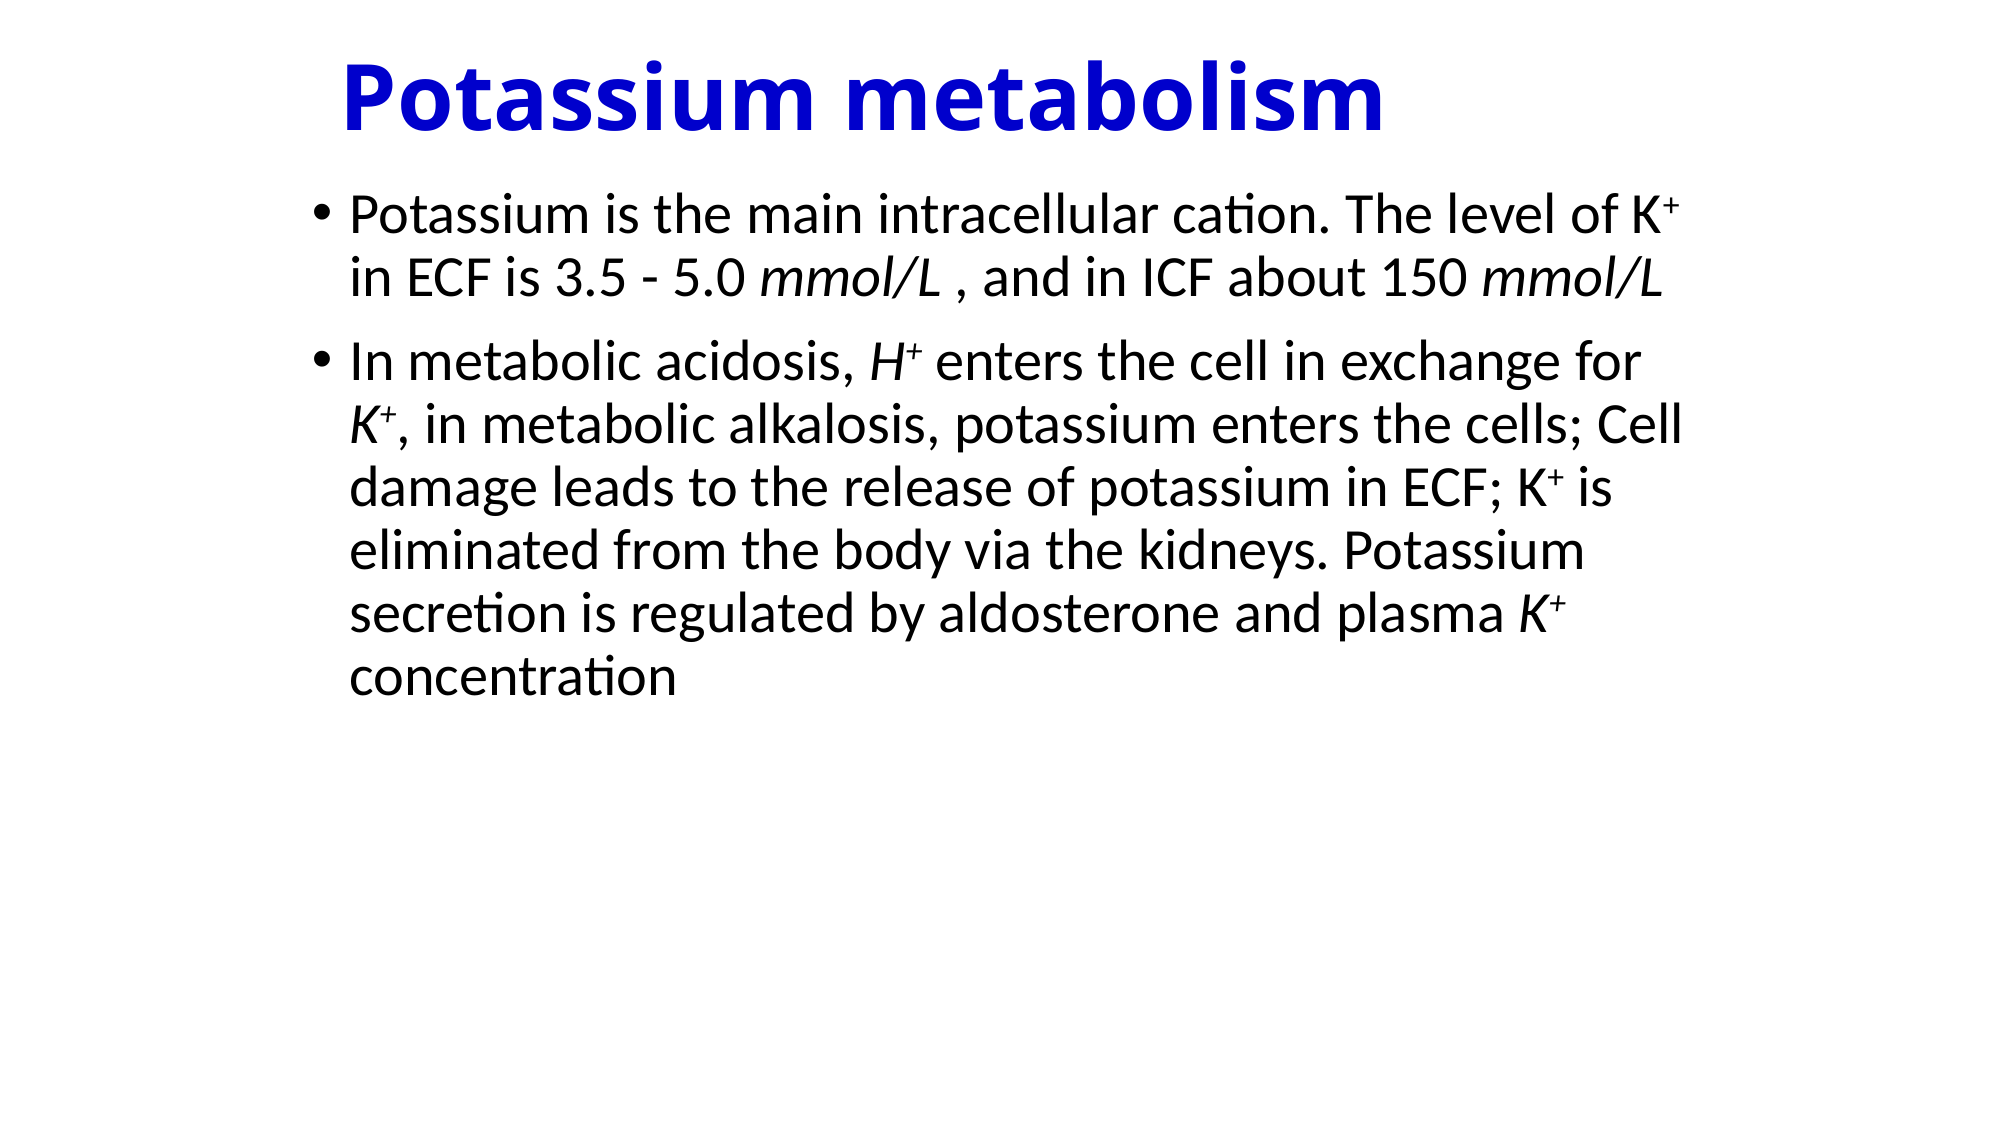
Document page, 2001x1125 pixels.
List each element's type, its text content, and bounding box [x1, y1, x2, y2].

title Potassium metabolism [324, 23, 1675, 175]
list Potassium is the main intracellular cation. The level of K+ in ECF is 3.5 - 5.0 mmol/L , and in ICF about 150 mmol/L In metabolic acidosis, H+ enters the cell in exchange for K+, in metabolic alkalosis, potassium enters the cells; Cell damage leads to the release of potassium in ECF; K+ is eliminated from the body via the kidneys. Potassium secretion is regulated by aldosterone and plasma K+ concentration [296, 175, 1704, 1079]
